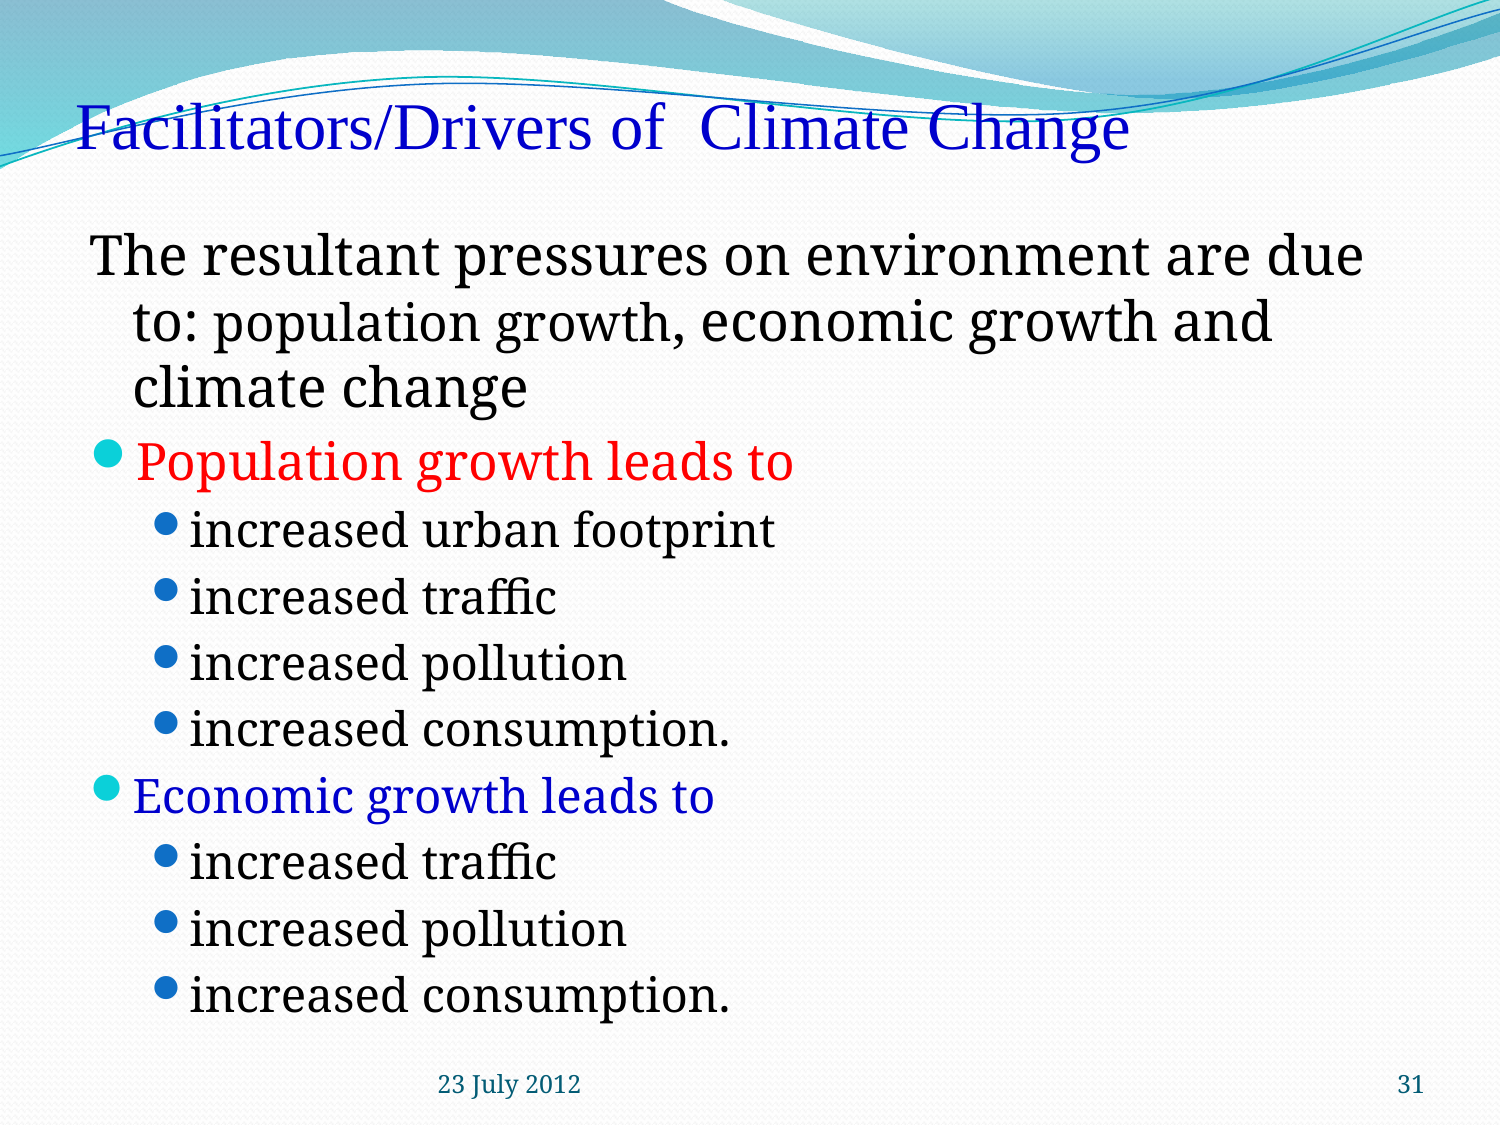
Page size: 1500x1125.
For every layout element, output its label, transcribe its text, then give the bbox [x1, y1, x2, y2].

list The resultant pressures on environment are due to: population growth, economic growth and climate change Population growth leads to increased urban footprint increased traffic increased pollution increased consumption. Economic growth leads to increased traffic increased pollution increased consumption. [75, 212, 1425, 1038]
footer 23 July 2012 [437, 1042, 988, 1103]
slide_number 31 [1299, 1042, 1425, 1103]
title Facilitators/Drivers of Climate Change [75, 50, 1425, 163]
